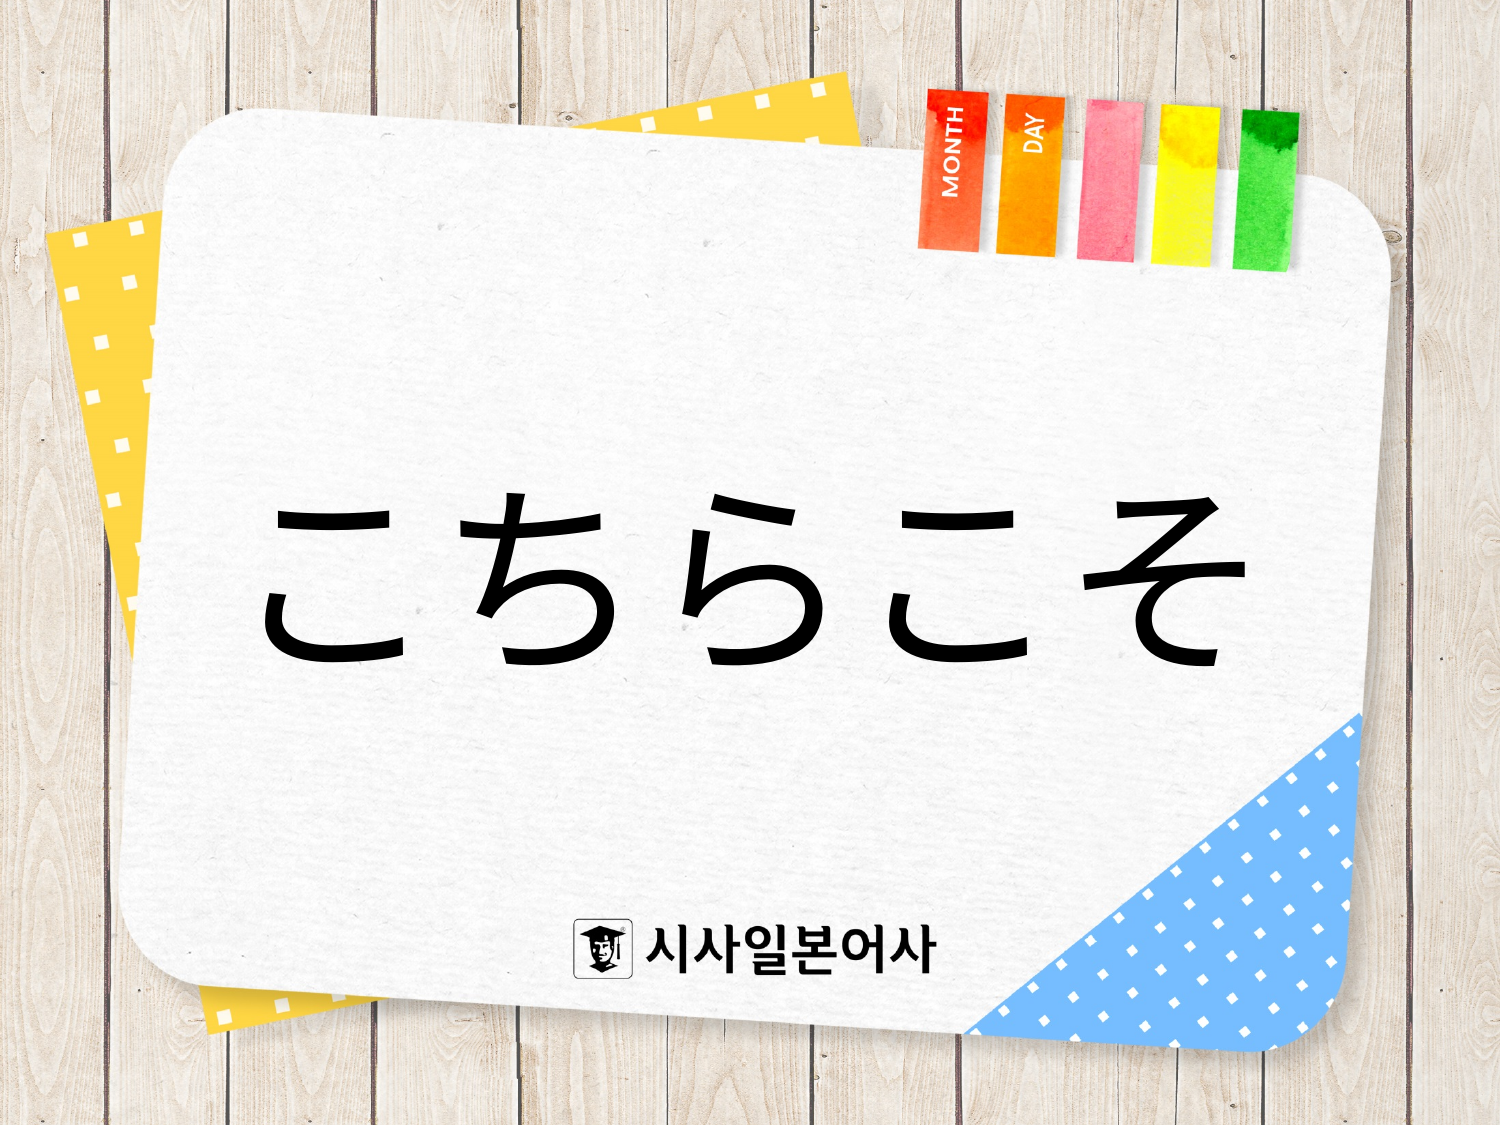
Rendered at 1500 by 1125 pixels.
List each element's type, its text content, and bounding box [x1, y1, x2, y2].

picture [0, 0, 1500, 1125]
title こちらこそ [75, 338, 1425, 811]
